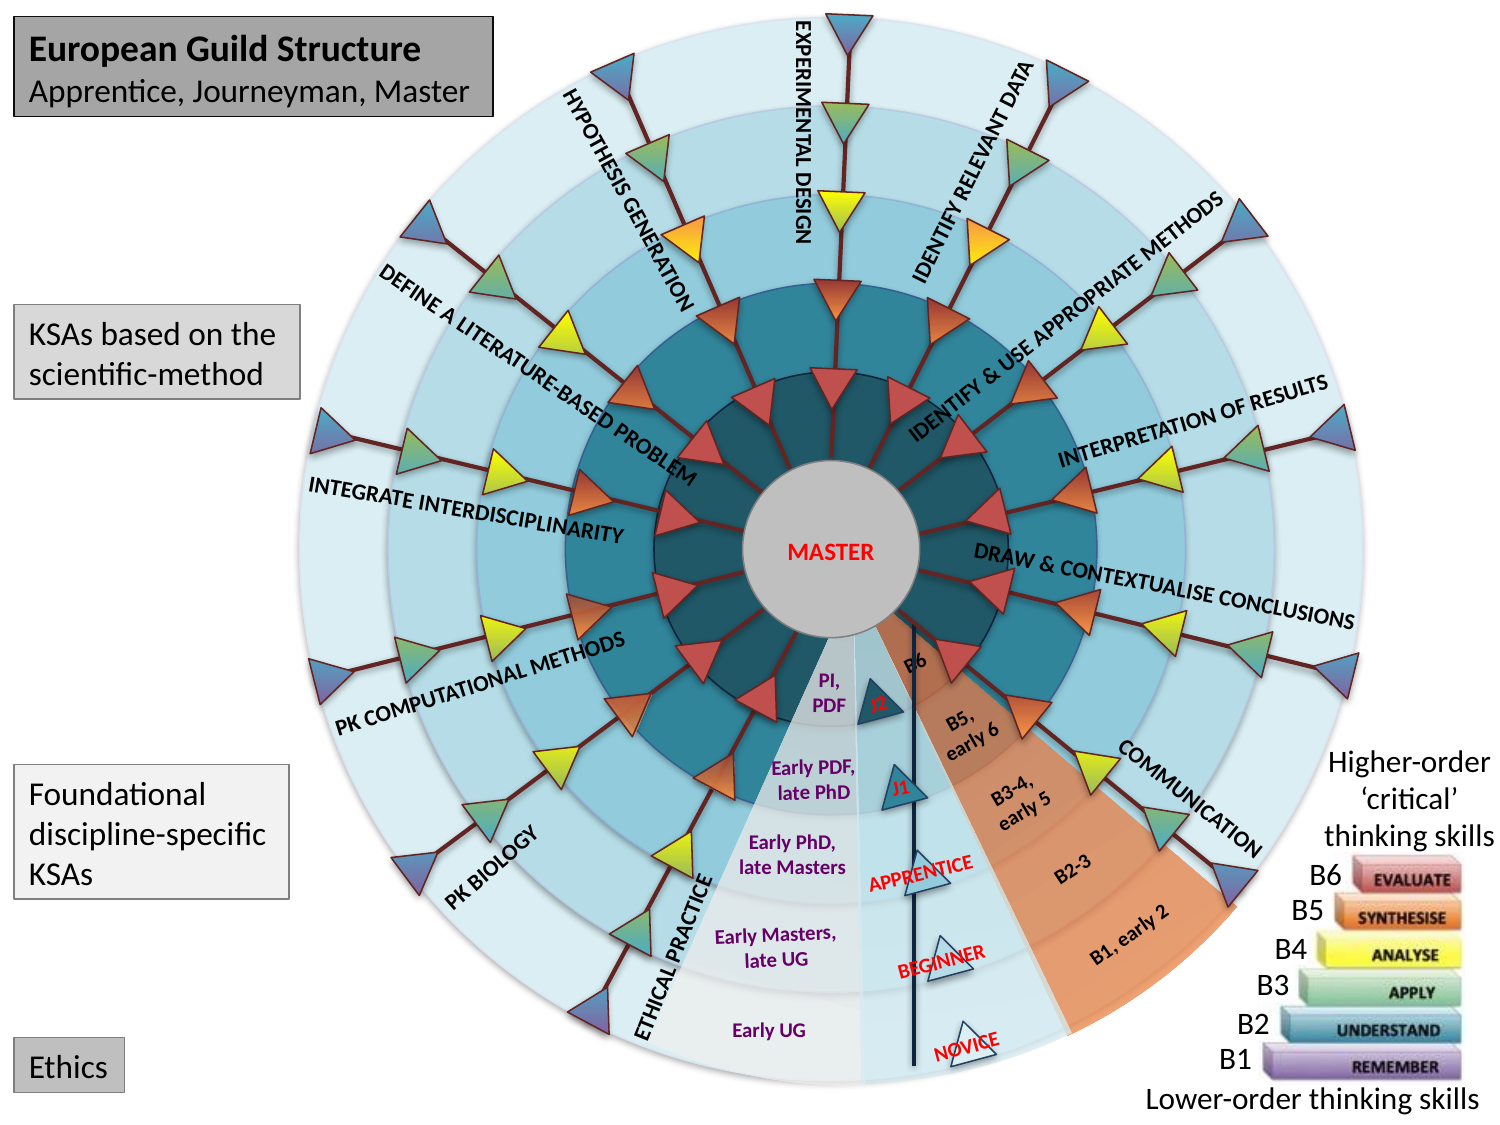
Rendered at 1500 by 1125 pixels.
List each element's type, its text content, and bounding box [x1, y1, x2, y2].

text_box European Guild Structure Apprentice, Journeyman, Master [13, 16, 154, 117]
text_box KSAs based on the scientific-method [13, 304, 154, 400]
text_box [847, 646, 997, 1067]
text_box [883, 590, 1289, 909]
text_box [160, 0, 1500, 1125]
text_box Ethics [13, 1037, 125, 1093]
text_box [1203, 846, 1359, 1084]
text_box Foundational discipline-specific KSAs [13, 764, 154, 900]
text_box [742, 460, 920, 638]
